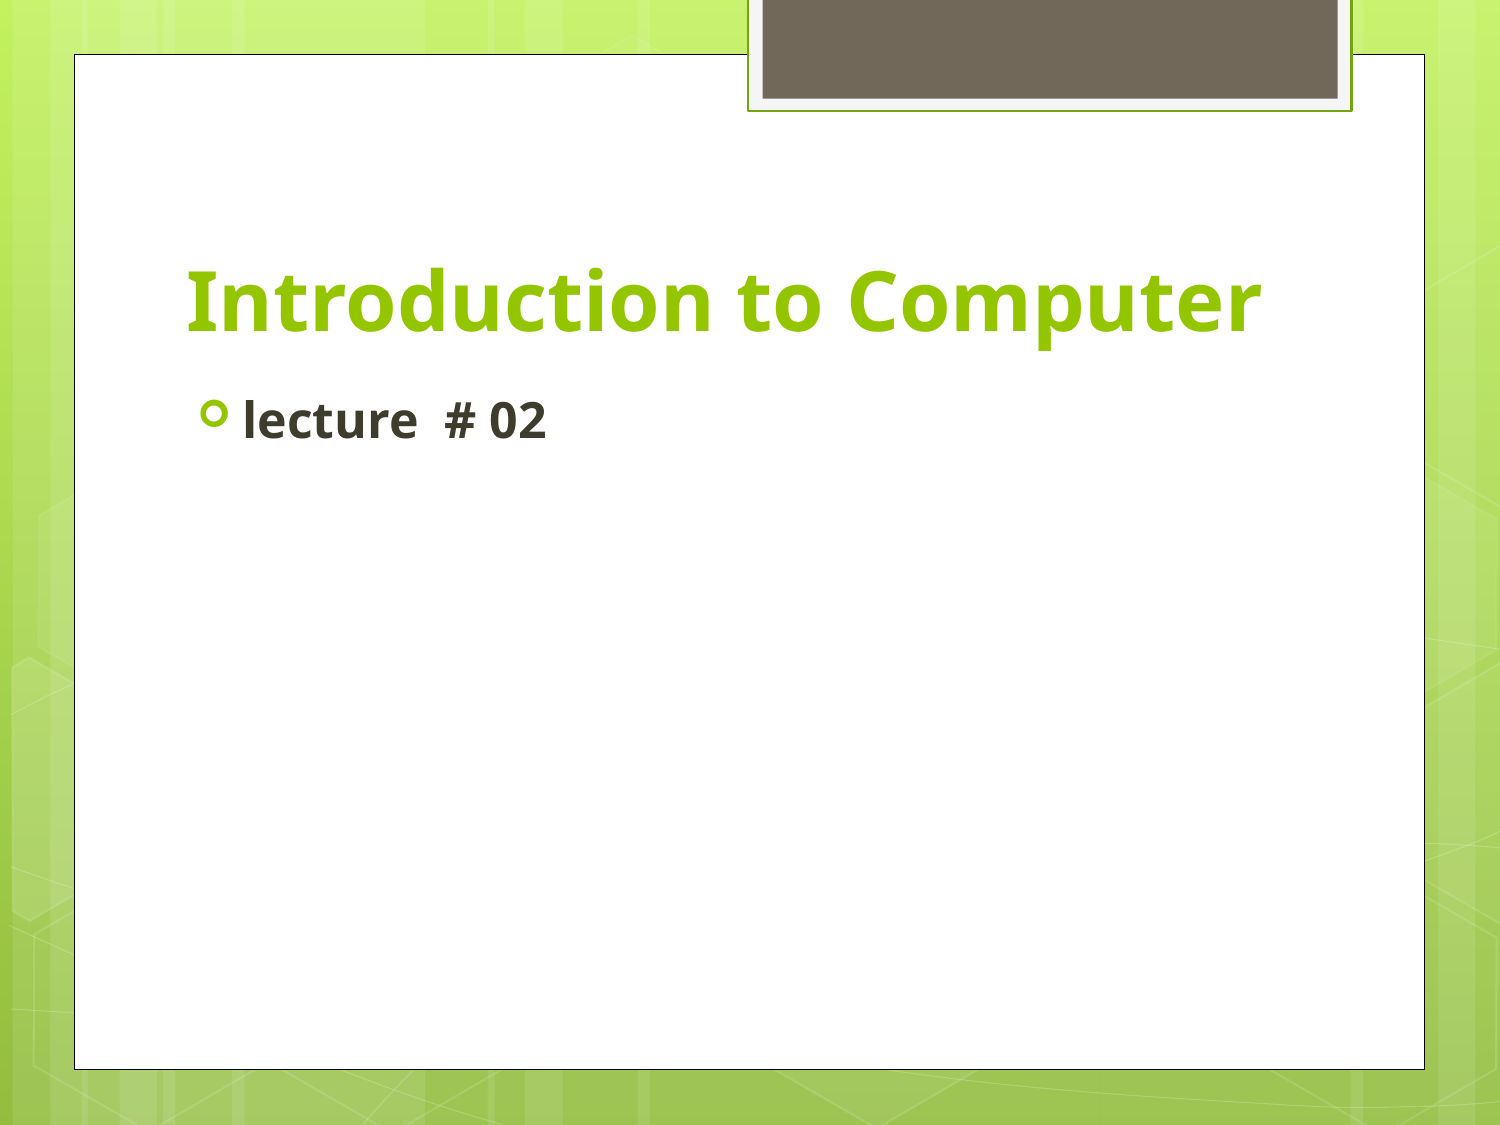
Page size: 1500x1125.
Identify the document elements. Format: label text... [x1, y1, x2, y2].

list lecture # 02 [171, 381, 1283, 957]
title Introduction to Computer [171, 168, 1324, 357]
